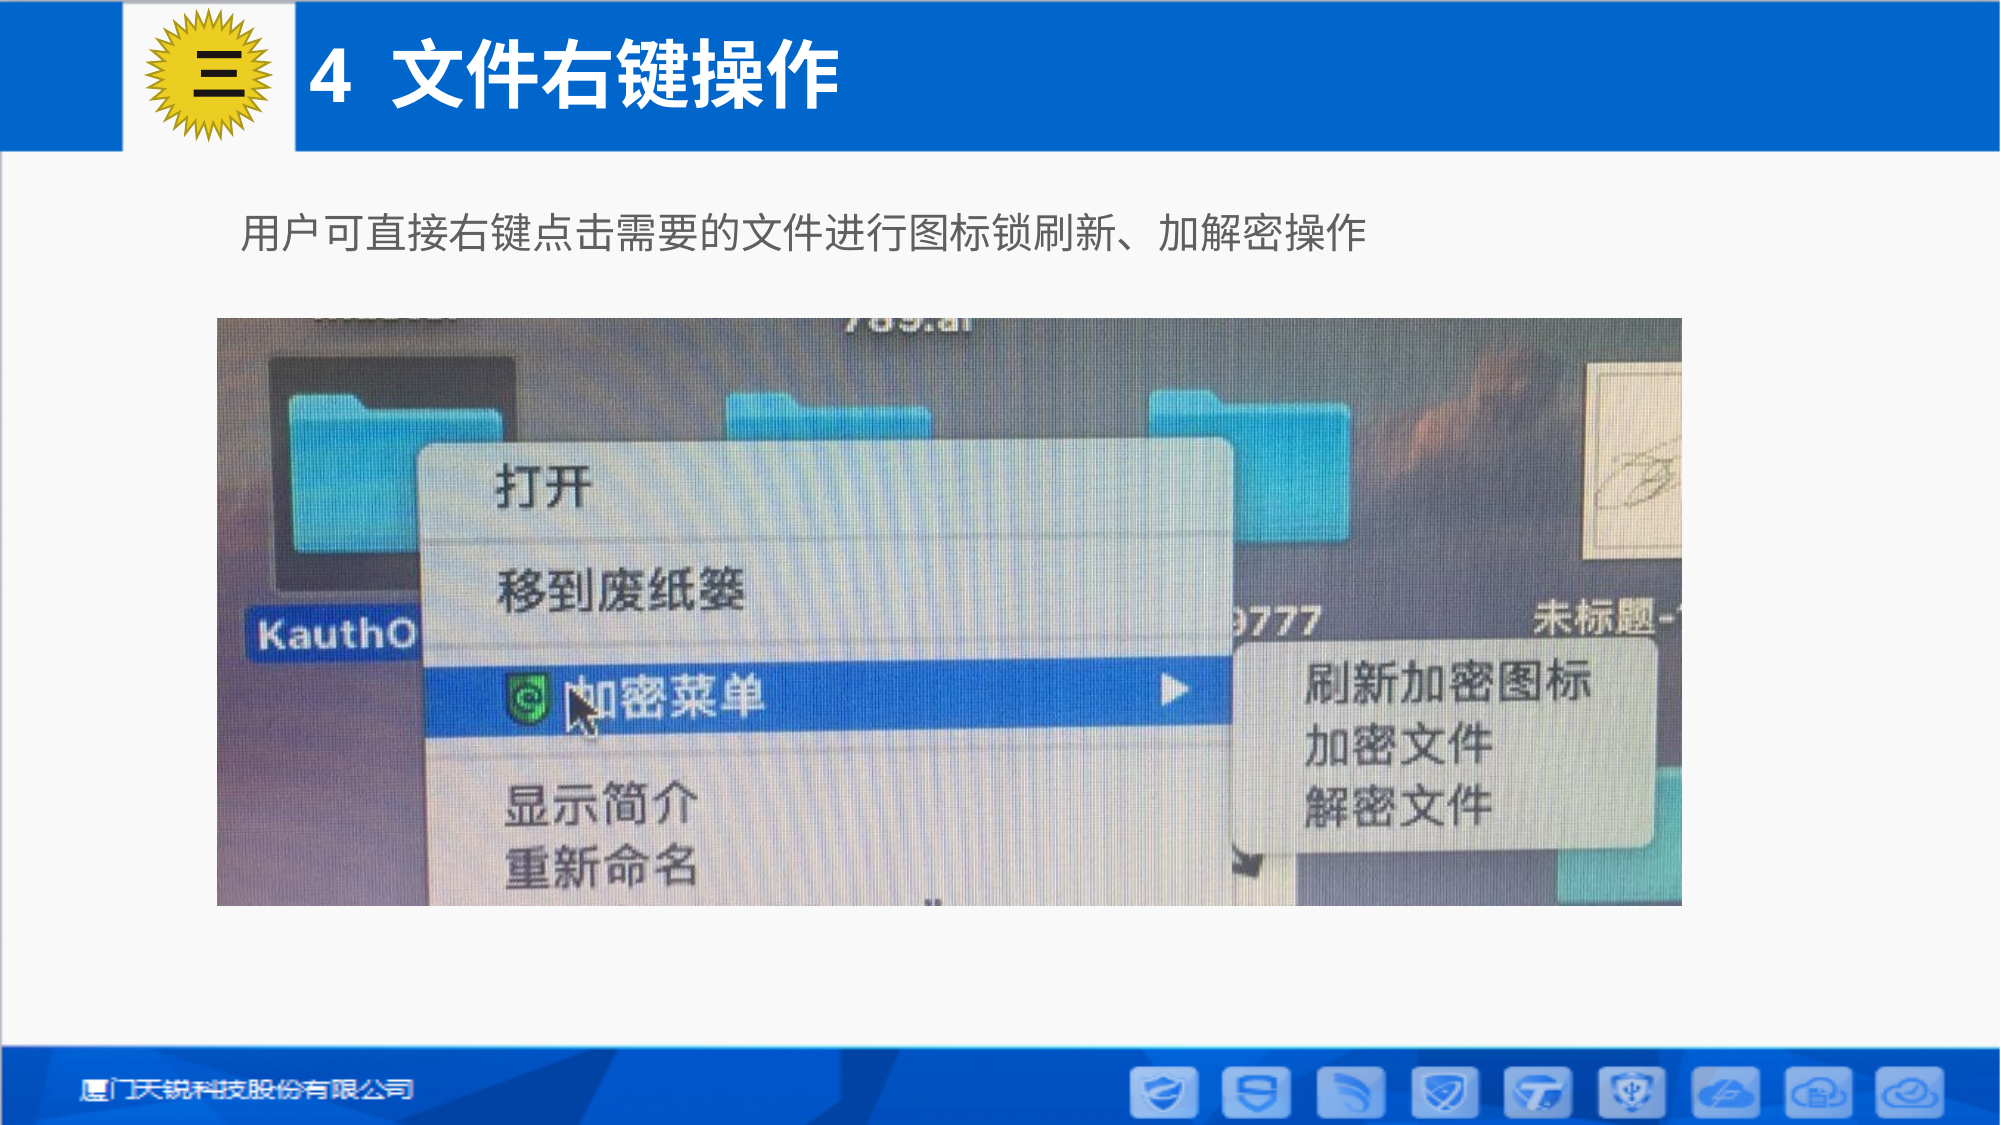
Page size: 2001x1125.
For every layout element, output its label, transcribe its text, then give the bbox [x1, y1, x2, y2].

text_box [147, 11, 270, 139]
text_box 用户可直接右键点击需要的文件进行图标锁刷新、加解密操作 [175, 199, 1637, 265]
picture [0, 0, 2000, 1125]
title 4 文件右键操作 [295, 7, 1823, 148]
